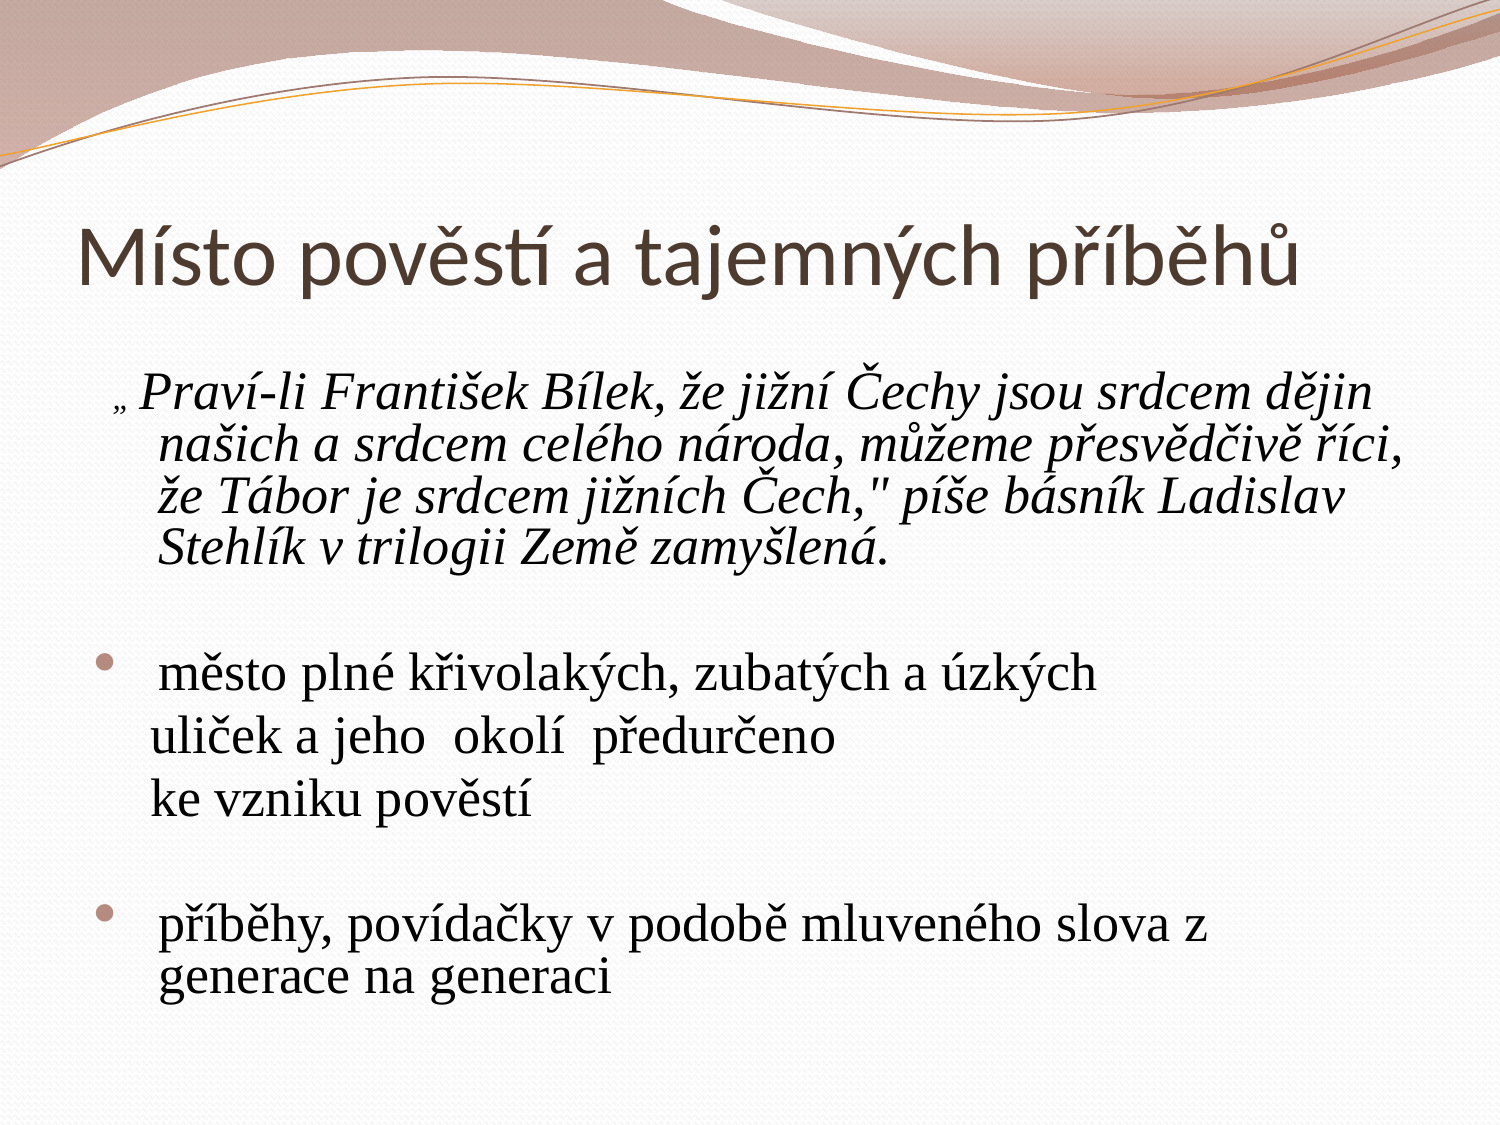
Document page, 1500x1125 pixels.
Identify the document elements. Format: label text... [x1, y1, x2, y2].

title Místo pověstí a tajemných příběhů [74, 115, 1426, 304]
list „ Praví-li František Bílek, že jižní Čechy jsou srdcem dějin našich a srdcem celého národa, můžeme přesvědčivě říci, že Tábor je srdcem jižních Čech," píše básník Ladislav Stehlík v trilogii Země zamyšlená. město plné křivolakých, zubatých a úzkých uliček a jeho okolí předurčeno ke vzniku pověstí příběhy, povídačky v podobě mluveného slova z generace na generaci [74, 317, 1426, 1038]
